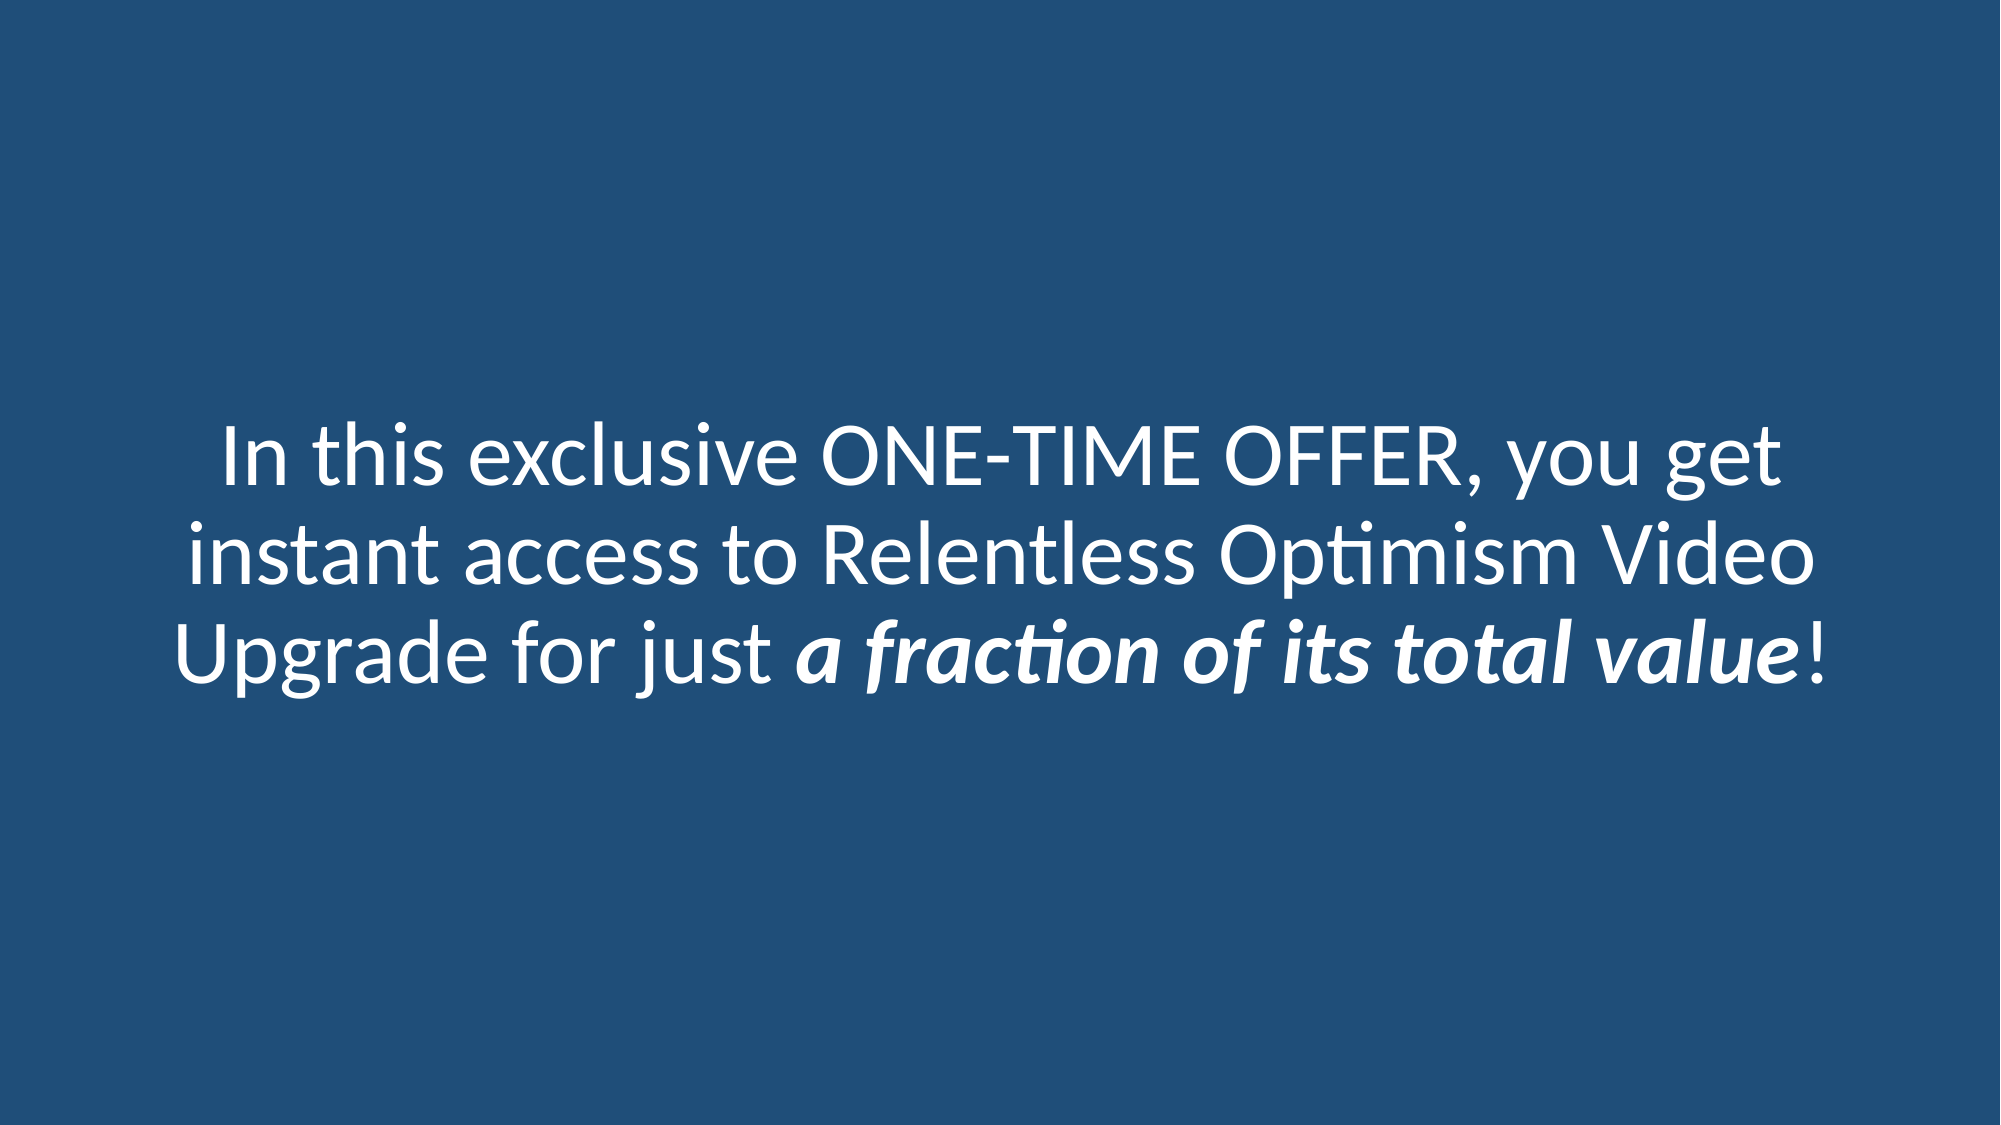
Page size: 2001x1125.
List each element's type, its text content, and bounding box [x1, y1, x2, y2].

list In this exclusive ONE-TIME OFFER, you get instant access to Relentless Optimism Video Upgrade for just a fraction of its total value! [139, 398, 1865, 973]
